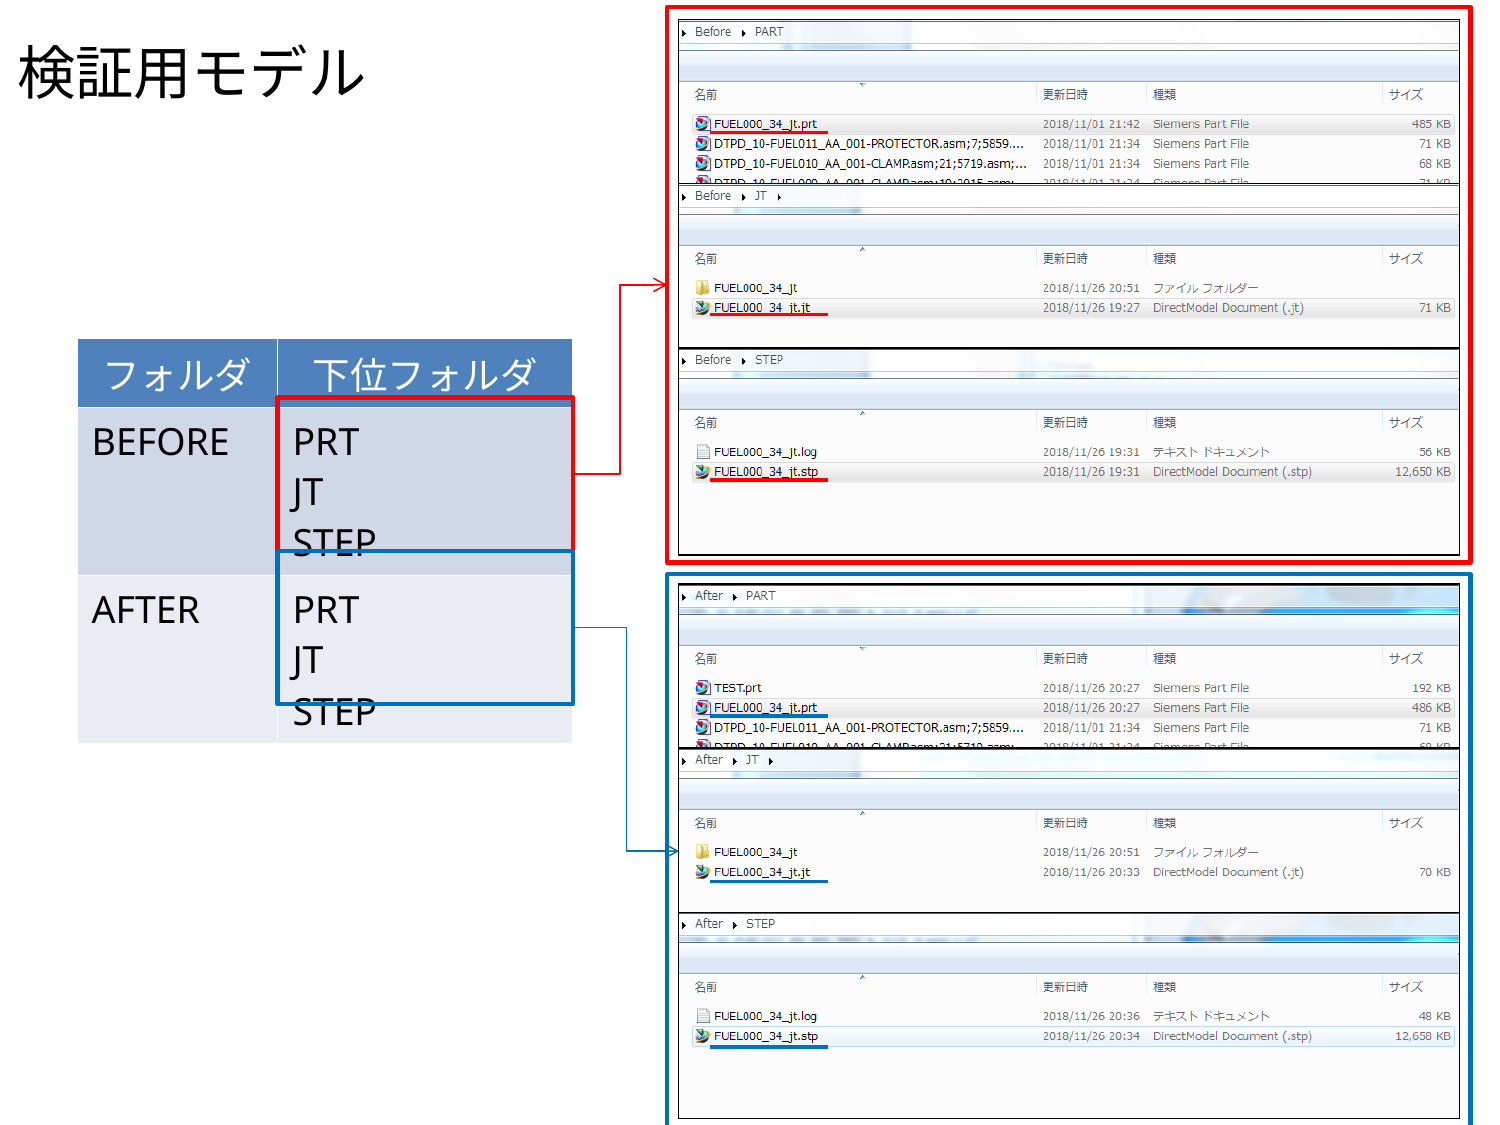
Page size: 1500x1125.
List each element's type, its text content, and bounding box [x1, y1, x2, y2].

picture [678, 19, 1459, 555]
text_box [572, 627, 680, 852]
text_box [665, 572, 1473, 1125]
table_cell AFTER [78, 576, 277, 743]
text_box [275, 549, 575, 706]
table_header 下位フォルダ [278, 339, 567, 395]
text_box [572, 284, 668, 475]
text_box [275, 395, 575, 550]
text_box [665, 5, 1473, 565]
table_cell PRT JT STEP [278, 706, 567, 743]
picture [678, 584, 1459, 1118]
text_box 検証用モデル [2, 27, 673, 116]
table_header フォルダ [78, 339, 277, 407]
table_cell BEFORE [78, 408, 275, 575]
